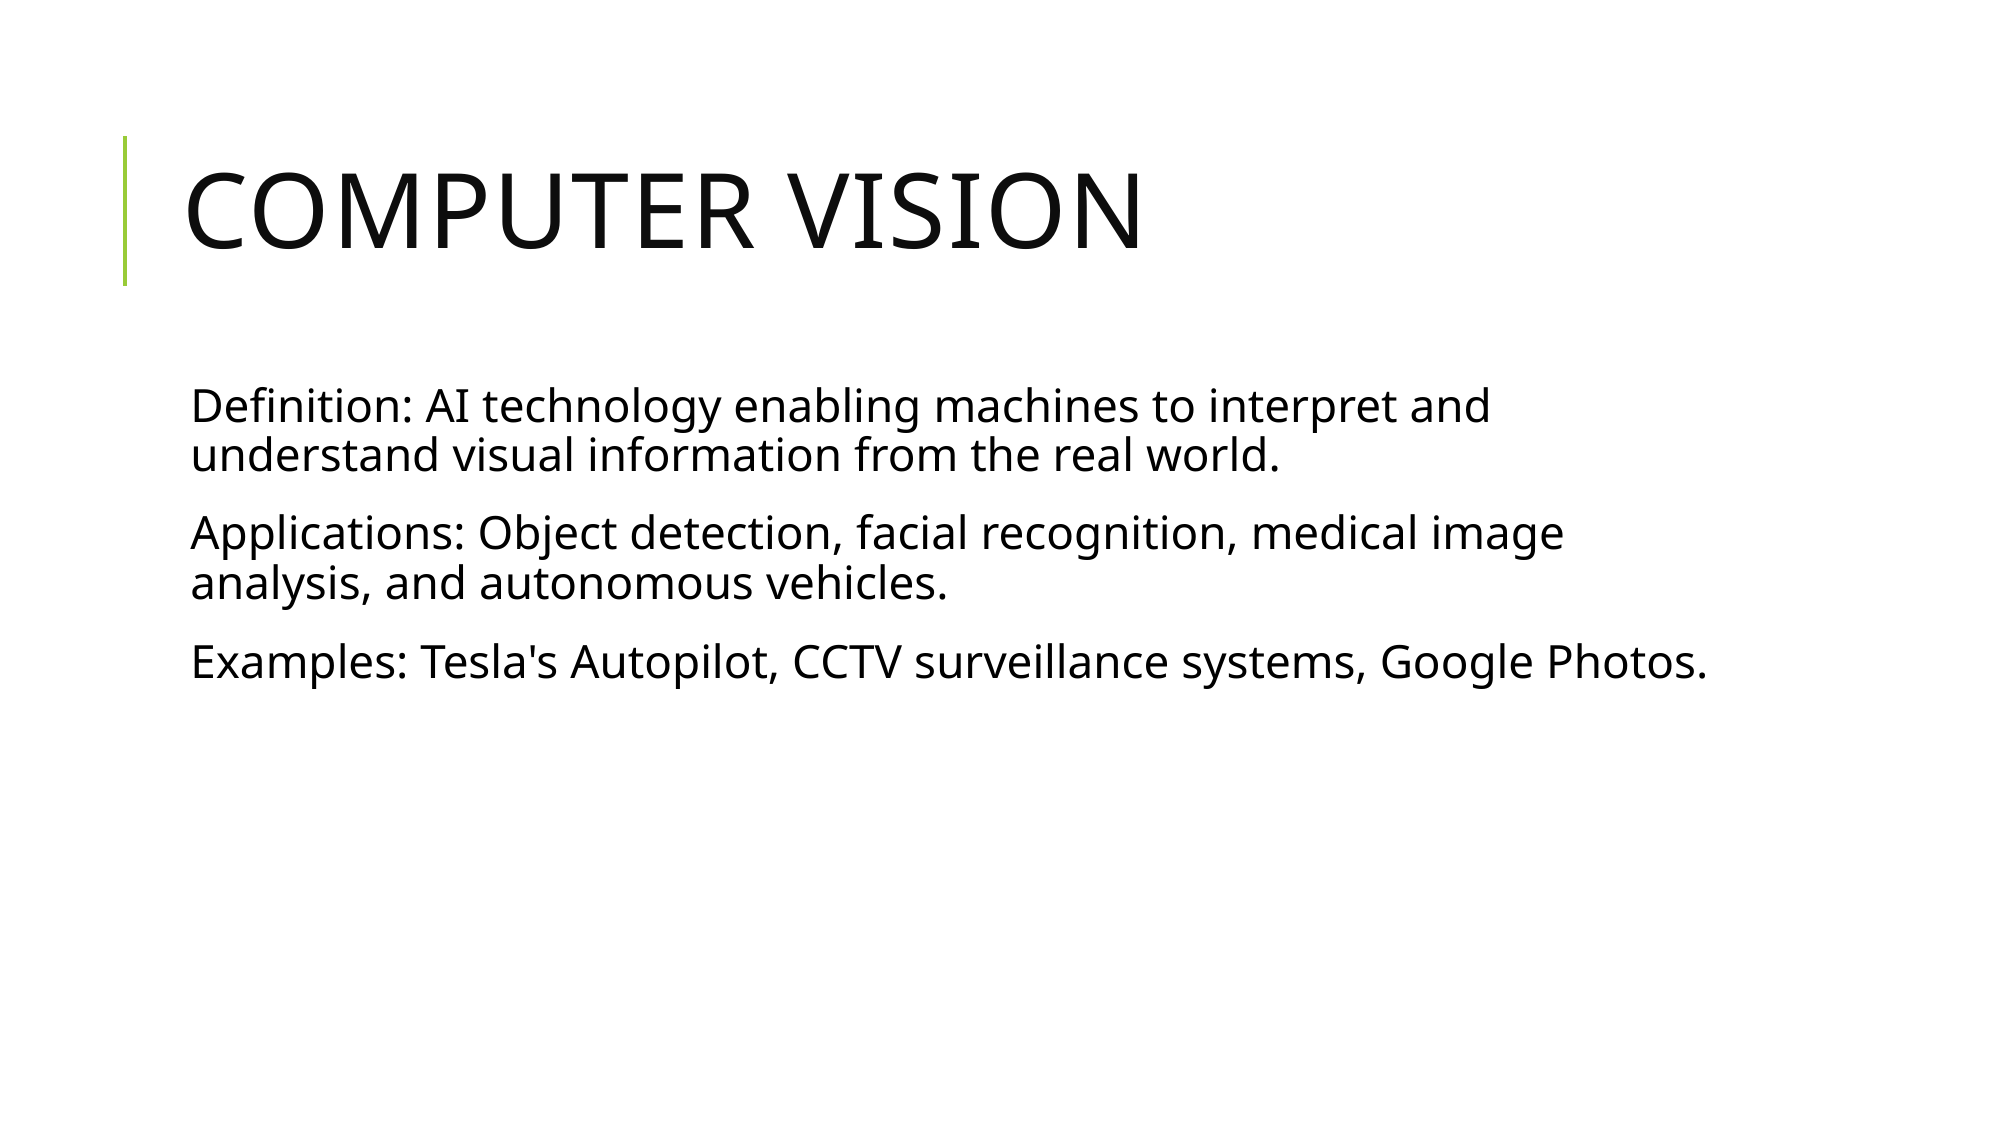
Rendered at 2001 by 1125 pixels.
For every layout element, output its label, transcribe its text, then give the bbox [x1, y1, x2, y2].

title Computer Vision [168, 96, 1763, 342]
list Definition: AI technology enabling machines to interpret and understand visual information from the real world. Applications: Object detection, facial recognition, medical image analysis, and autonomous vehicles. Examples: Tesla's Autopilot, CCTV surveillance systems, Google Photos. [168, 375, 1763, 1035]
